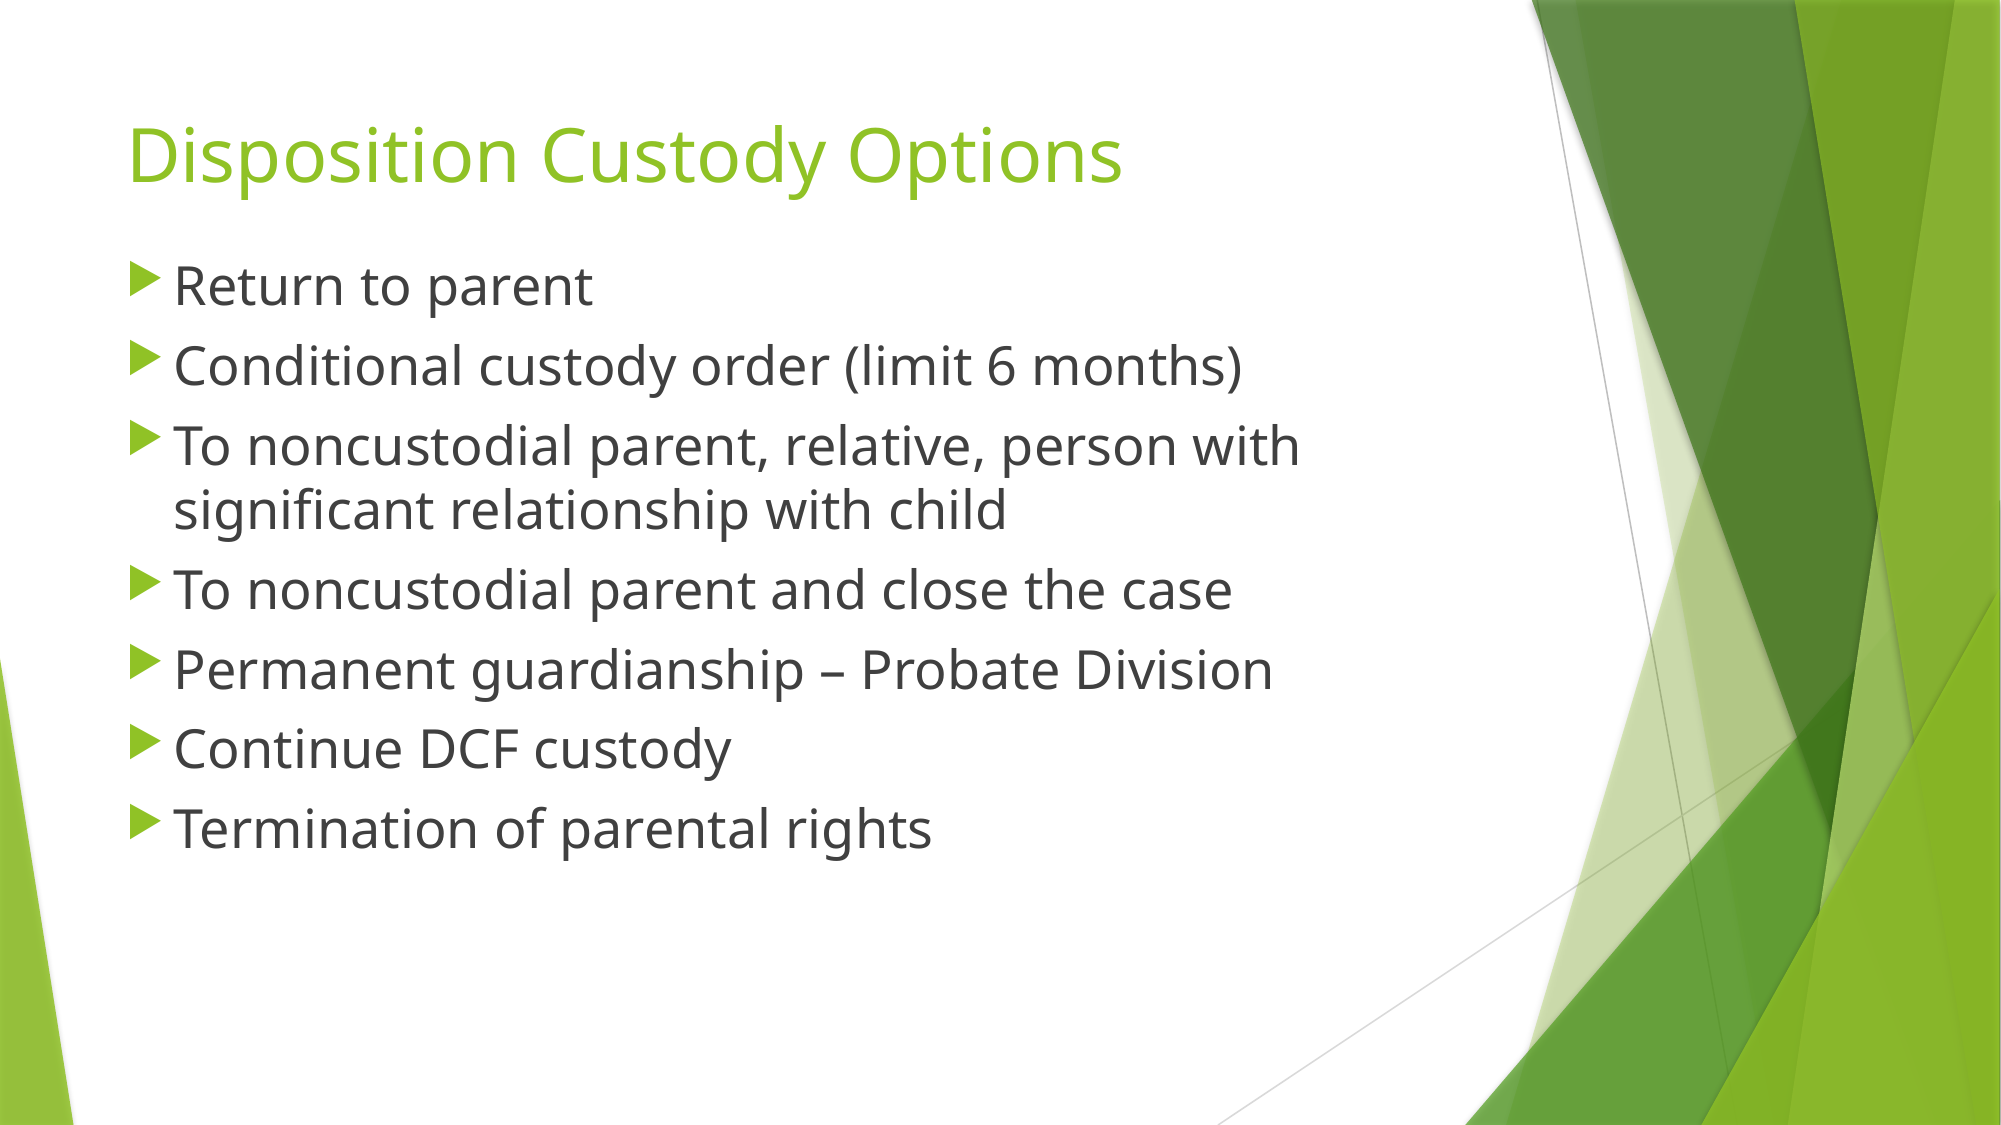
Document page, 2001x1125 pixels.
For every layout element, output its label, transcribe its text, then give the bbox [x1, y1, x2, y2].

title Disposition Custody Options [111, 99, 1522, 244]
list Return to parent Conditional custody order (limit 6 months) To noncustodial parent, relative, person with significant relationship with child To noncustodial parent and close the case Permanent guardianship – Probate Division Continue DCF custody Termination of parental rights [111, 244, 1522, 881]
